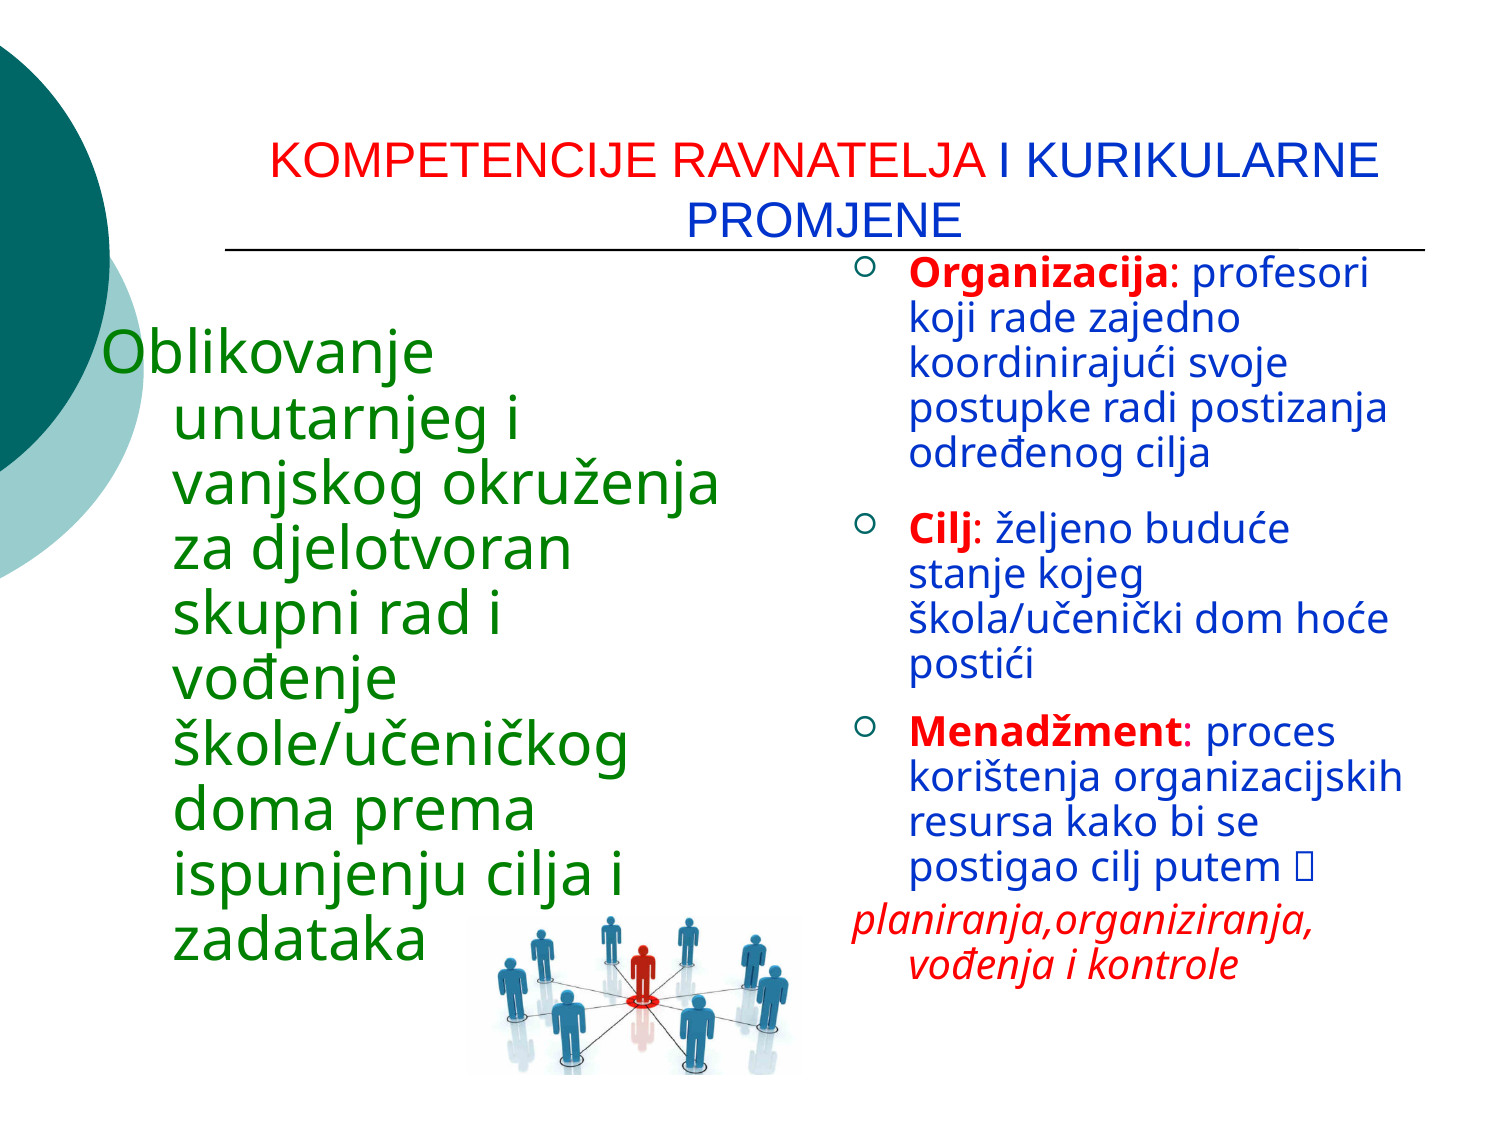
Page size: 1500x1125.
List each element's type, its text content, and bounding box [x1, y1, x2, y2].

picture [466, 916, 803, 1076]
list Organizacija: profesori koji rade zajedno koordinirajući svoje postupke radi postizanja određenog cilja Cilj: željeno buduće stanje kojeg škola/učenički dom hoće postići Menadžment: proces korištenja organizacijskih resursa kako bi se postigao cilj putem  planiranja,organiziranja, vođenja i kontrole [836, 243, 1425, 975]
list Oblikovanje unutarnjeg i vanjskog okruženja za djelotvoran skupni rad i vođenje škole/učeničkog doma prema ispunjenju cilja i zadataka [74, 314, 738, 1006]
title KOMPETENCIJE RAVNATELJA I KURIKULARNE PROMJENE [224, 113, 1425, 315]
